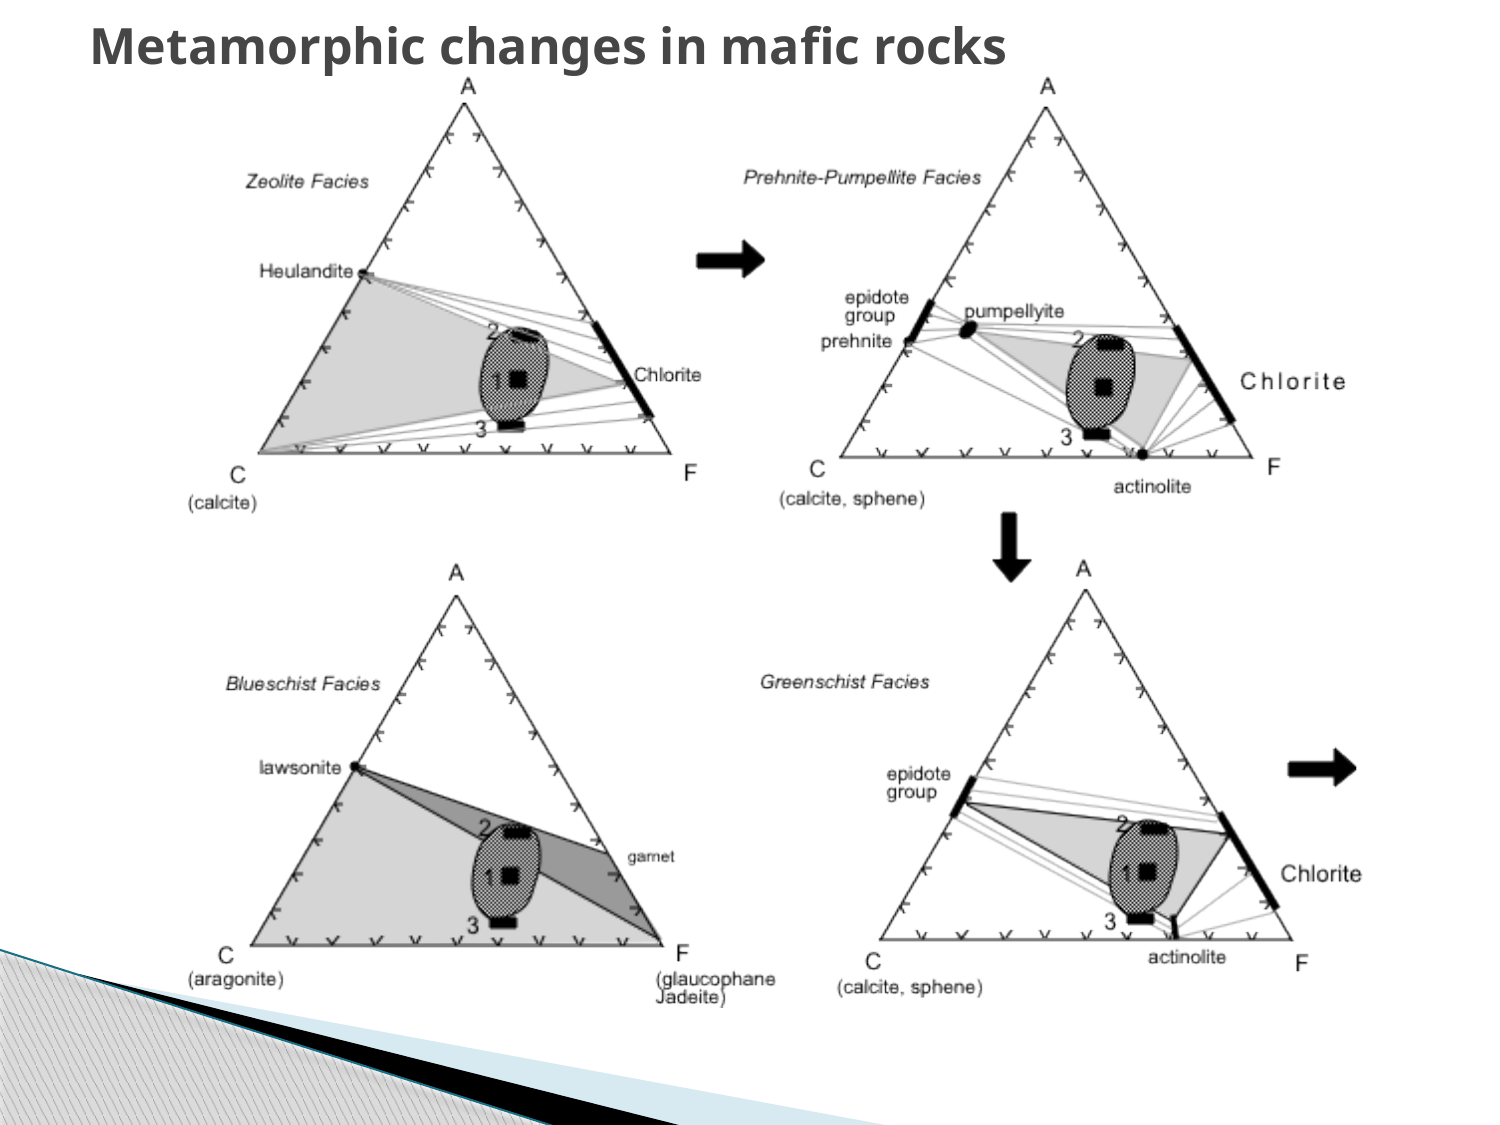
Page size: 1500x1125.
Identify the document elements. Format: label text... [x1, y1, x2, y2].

title Metamorphic changes in mafic rocks [75, 0, 1425, 90]
picture [187, 73, 1367, 1008]
